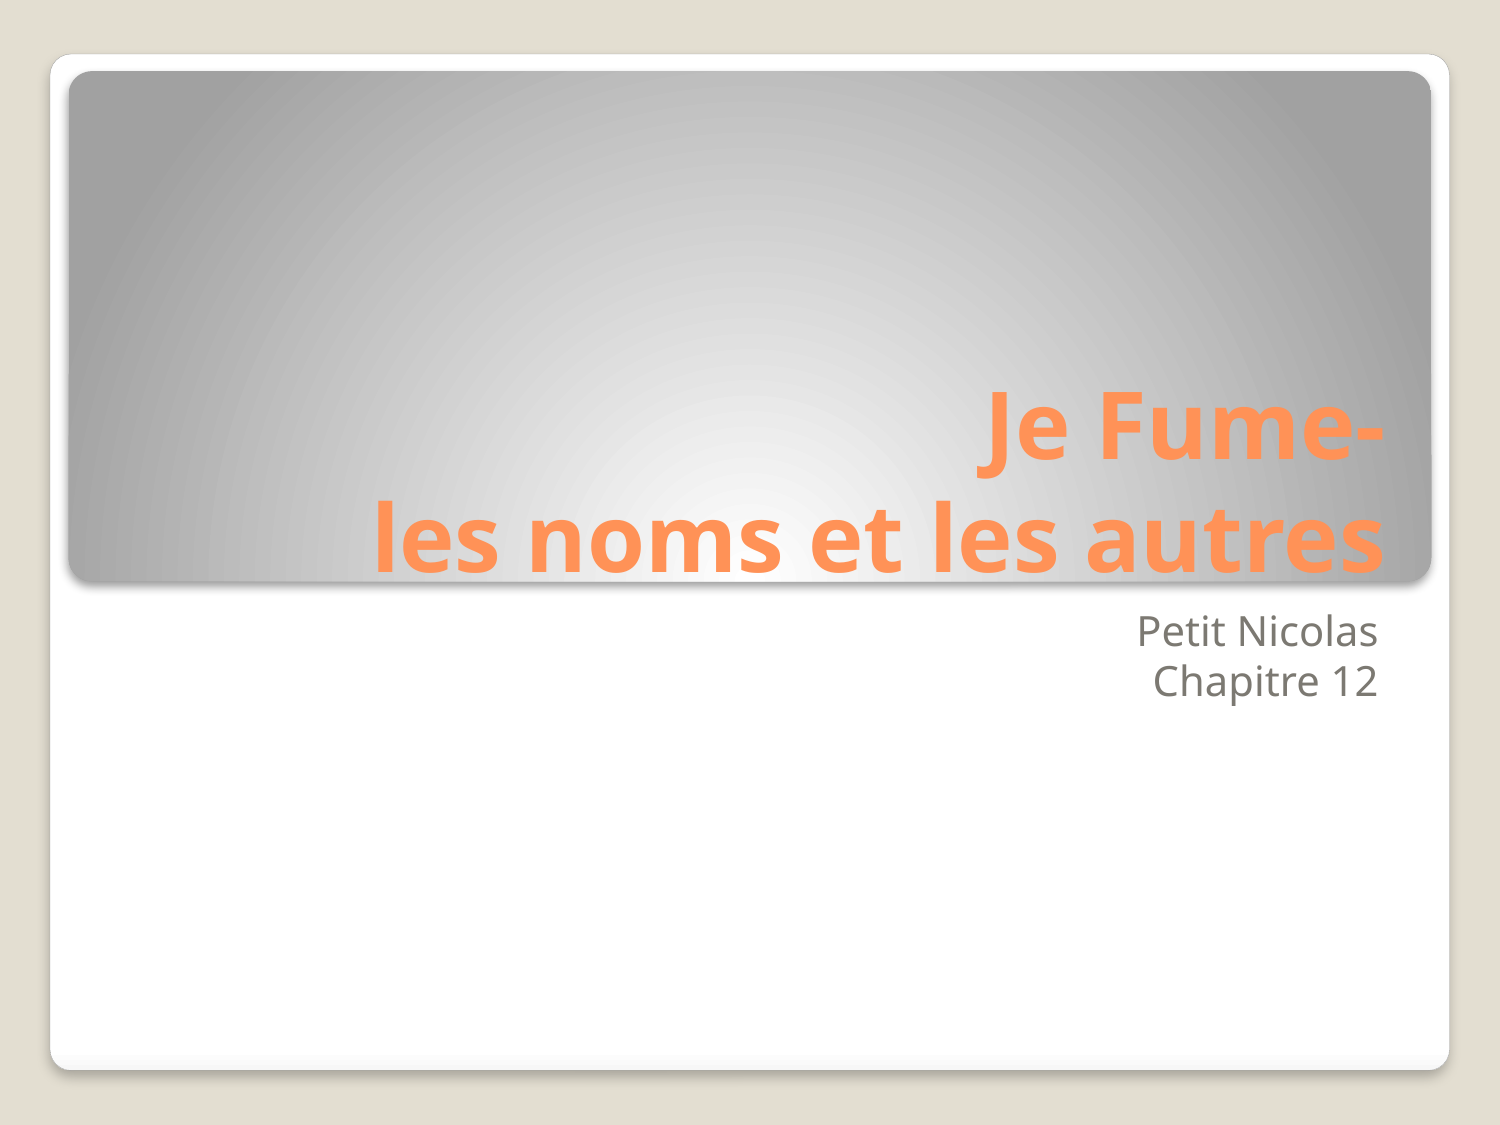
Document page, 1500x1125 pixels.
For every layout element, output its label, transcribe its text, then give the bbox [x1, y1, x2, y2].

subtitle Petit Nicolas Chapitre 12 [118, 604, 1394, 755]
title Je Fume- les noms et les autres [118, 298, 1394, 599]
